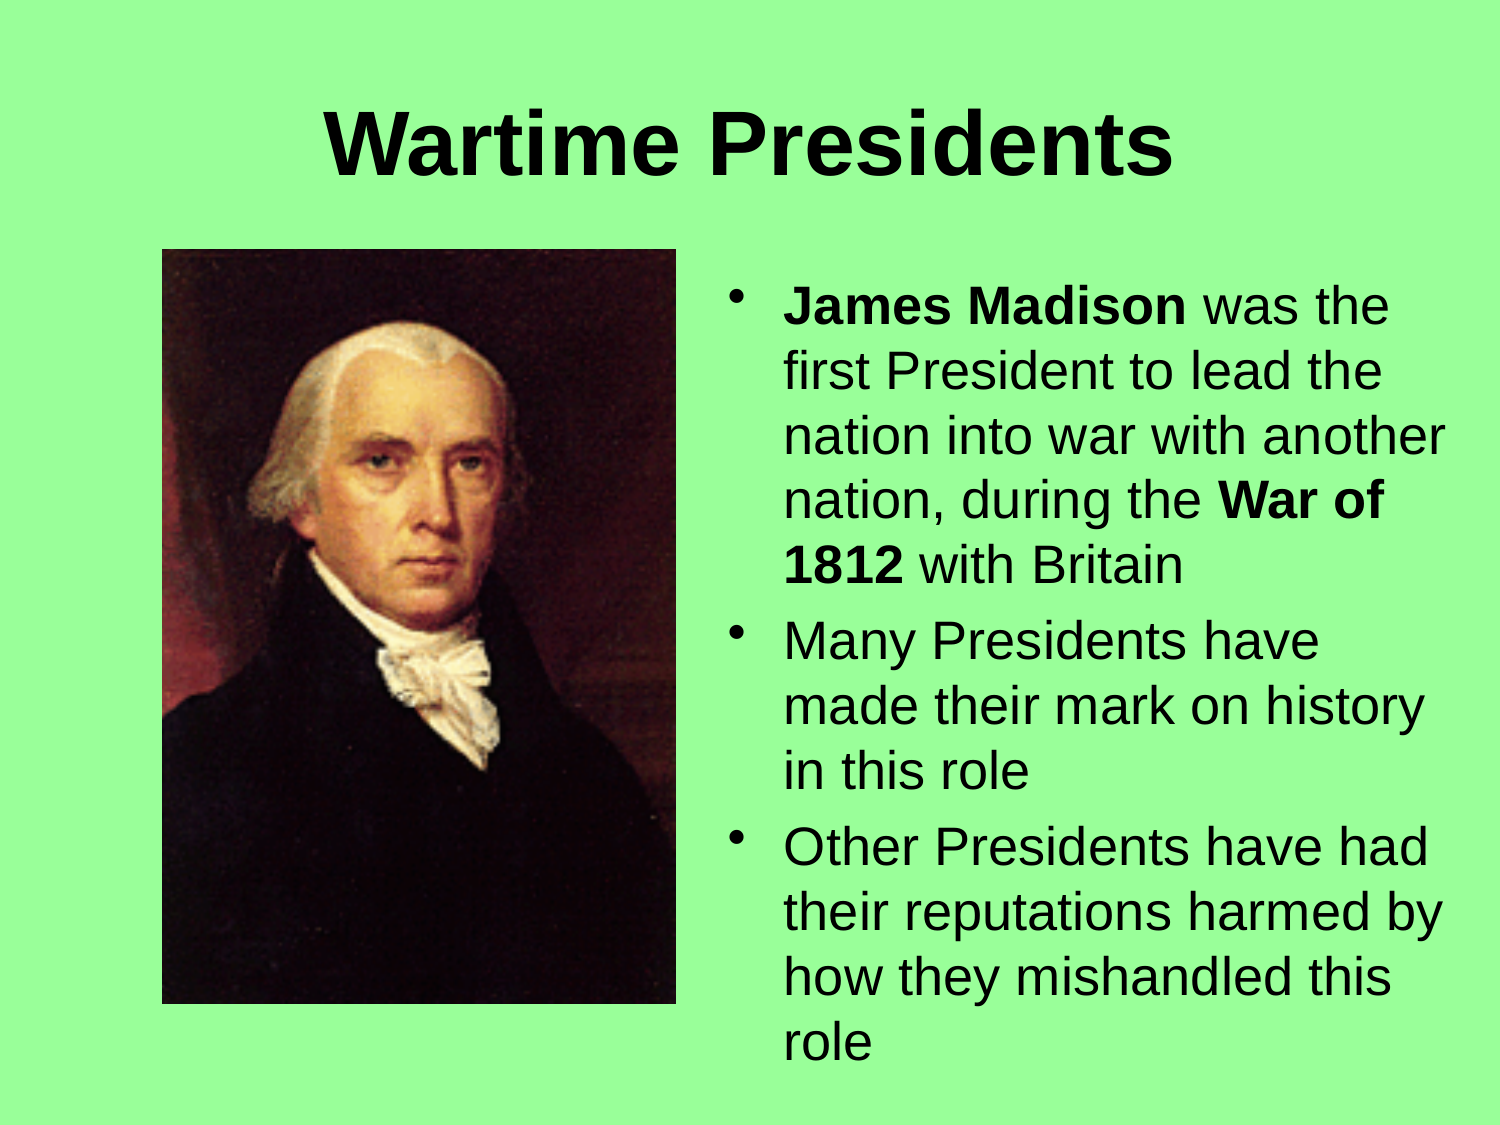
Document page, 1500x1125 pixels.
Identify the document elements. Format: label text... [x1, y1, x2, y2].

list James Madison was the first President to lead the nation into war with another nation, during the War of 1812 with Britain Many Presidents have made their mark on history in this role Other Presidents have had their reputations harmed by how they mishandled this role [712, 262, 1475, 1088]
title Wartime Presidents [75, 45, 1425, 233]
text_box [162, 249, 676, 1005]
